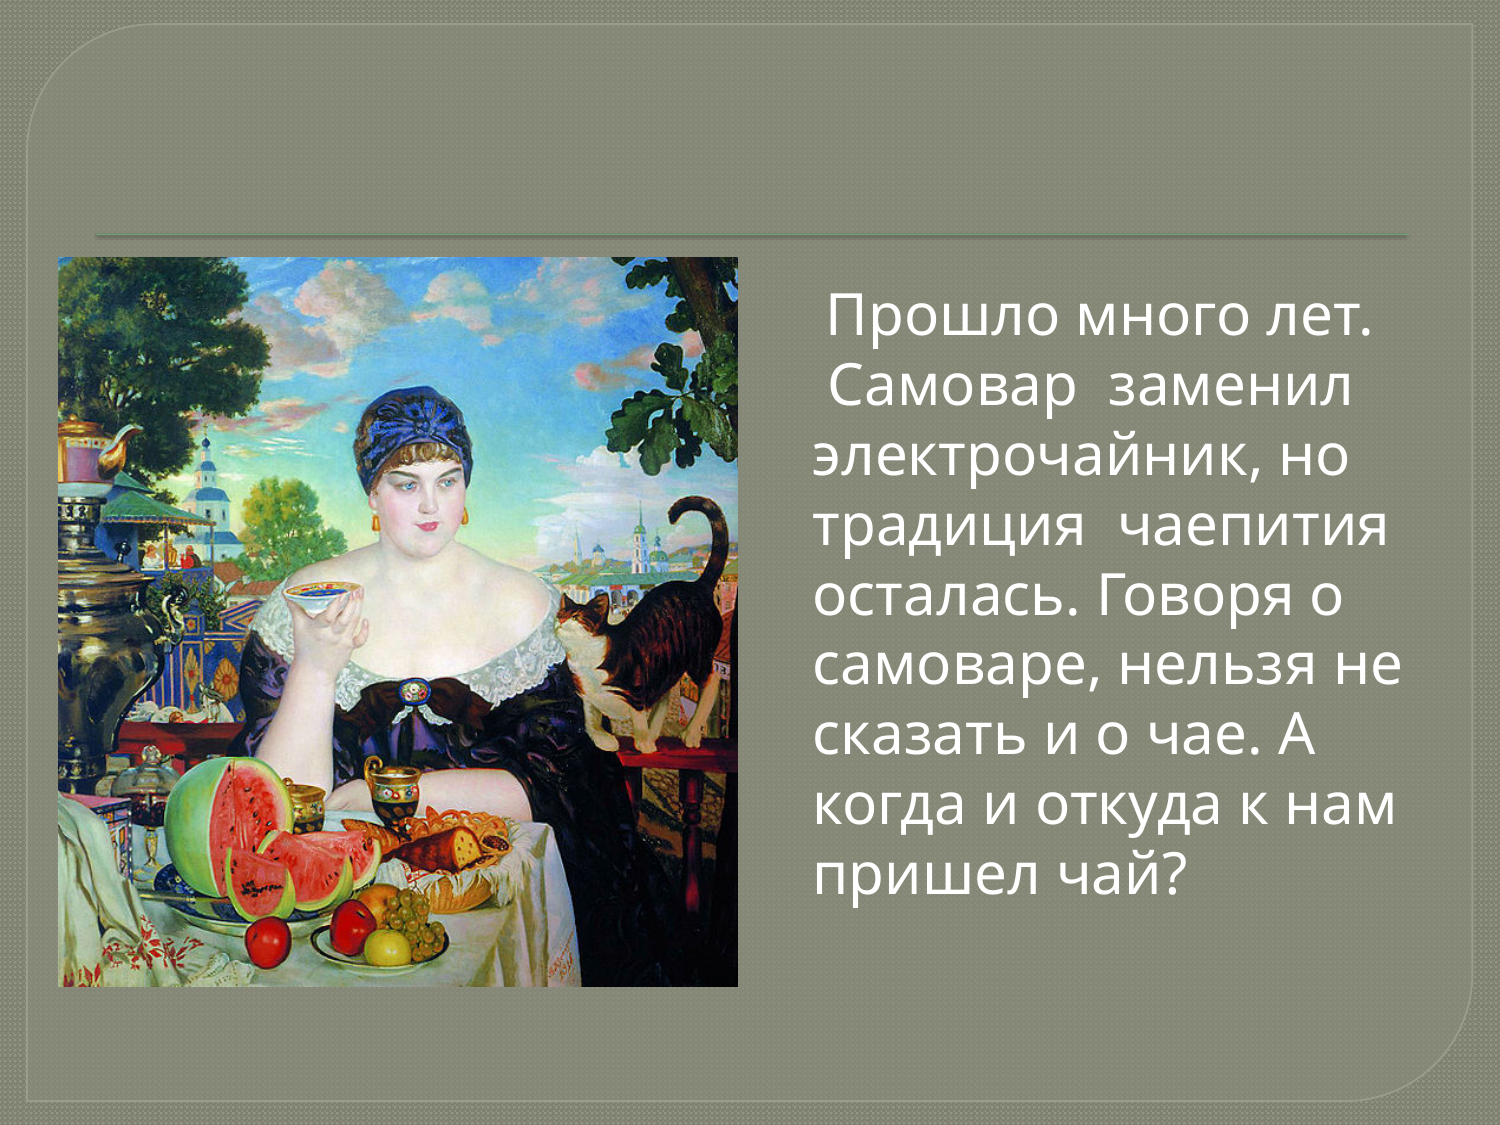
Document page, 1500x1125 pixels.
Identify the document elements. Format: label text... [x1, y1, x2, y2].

list Прошло много лет. Самовар заменил электрочайник, но традиция чаепития осталась. Говоря о самоваре, нельзя не сказать и о чае. А когда и откуда к нам пришел чай? [750, 270, 1454, 1013]
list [58, 257, 738, 987]
